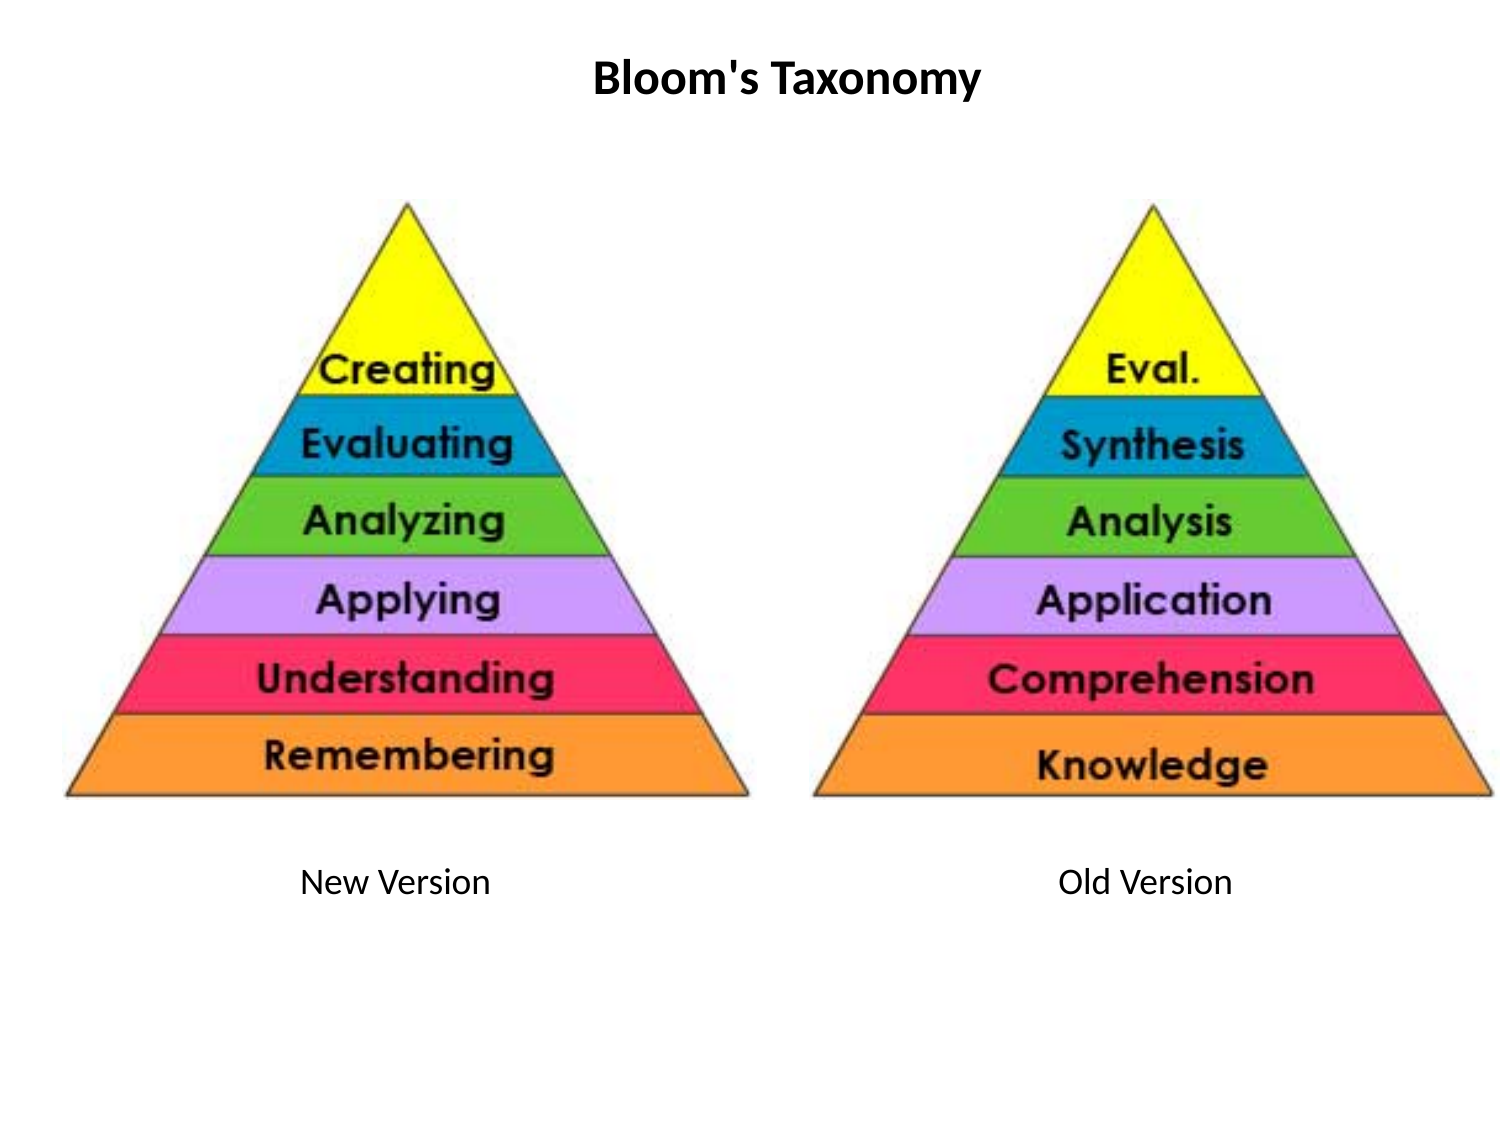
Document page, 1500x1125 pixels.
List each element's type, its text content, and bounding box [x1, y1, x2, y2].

text_box Old Version [900, 849, 1400, 910]
text_box New Version [150, 849, 650, 910]
picture [808, 199, 1500, 801]
picture [62, 199, 757, 801]
text_box Bloom's Taxonomy [425, 37, 1150, 203]
